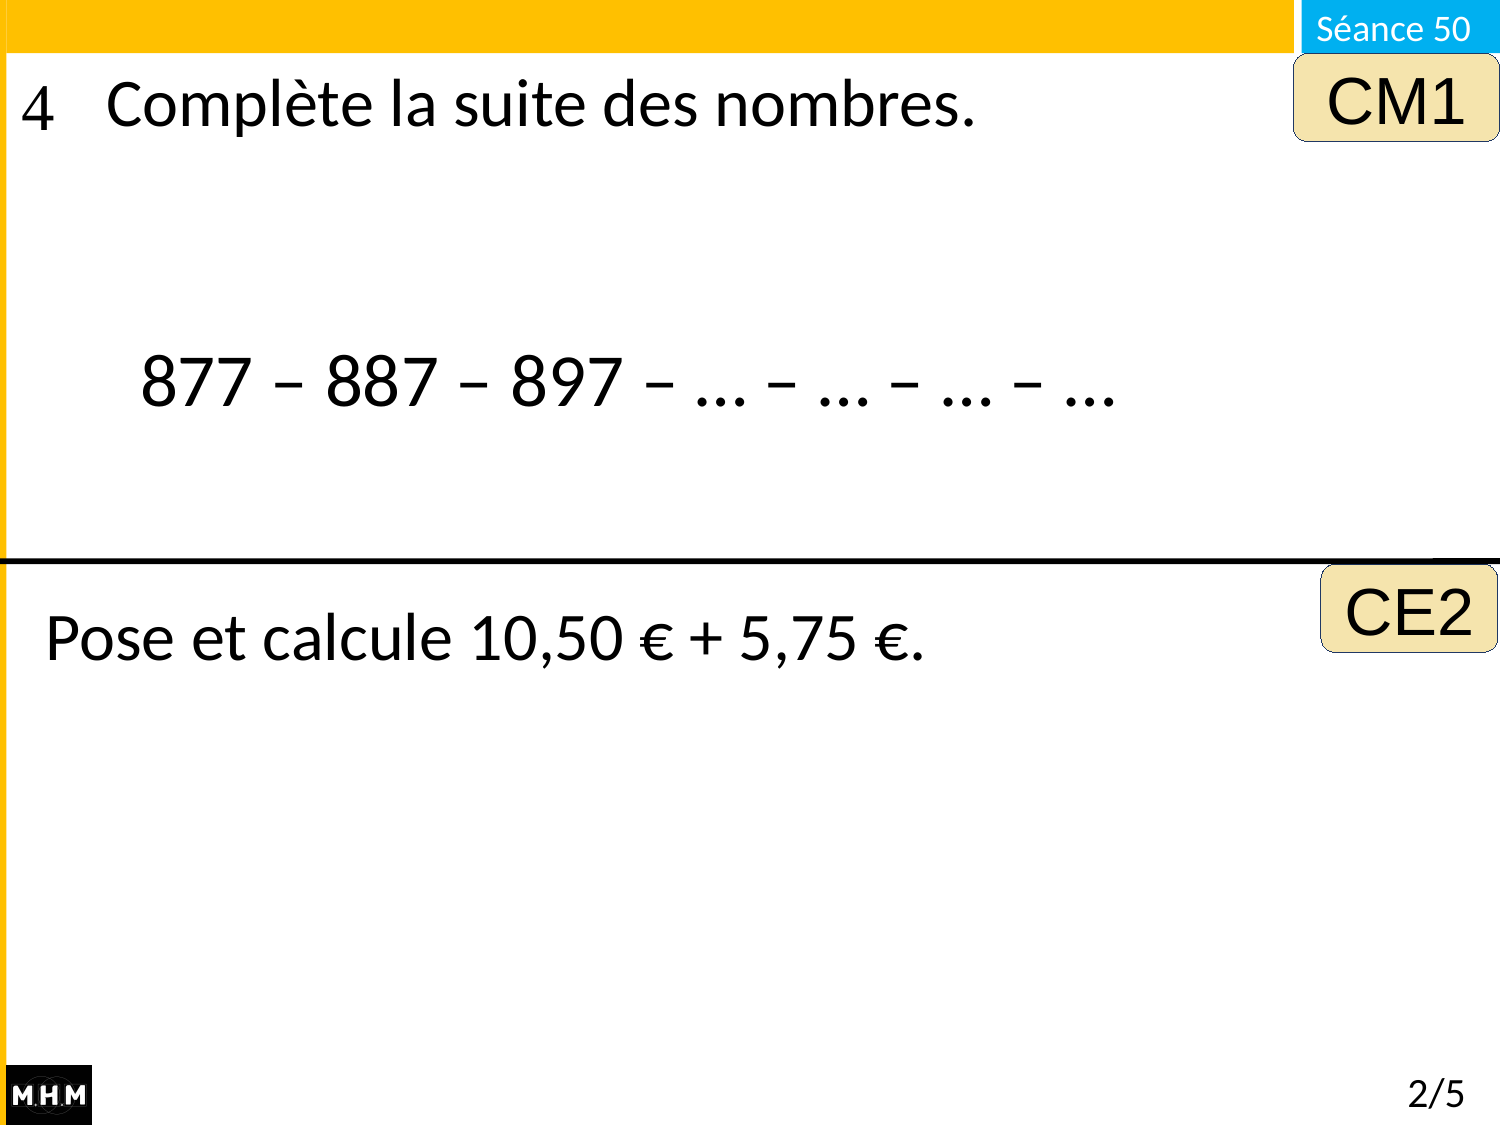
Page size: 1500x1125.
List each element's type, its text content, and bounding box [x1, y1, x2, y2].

text_box 877 – 887 – 897 – … – … – … – … [125, 323, 1342, 429]
list 2/5 [1373, 1064, 1500, 1125]
text_box CE2 [1320, 564, 1498, 653]
title Complète la suite des nombres. [91, 60, 1385, 150]
text_box CM1 [1293, 53, 1500, 142]
text_box Pose et calcule 10,50 € + 5,75 €. [30, 593, 1325, 683]
picture [6, 1065, 92, 1125]
